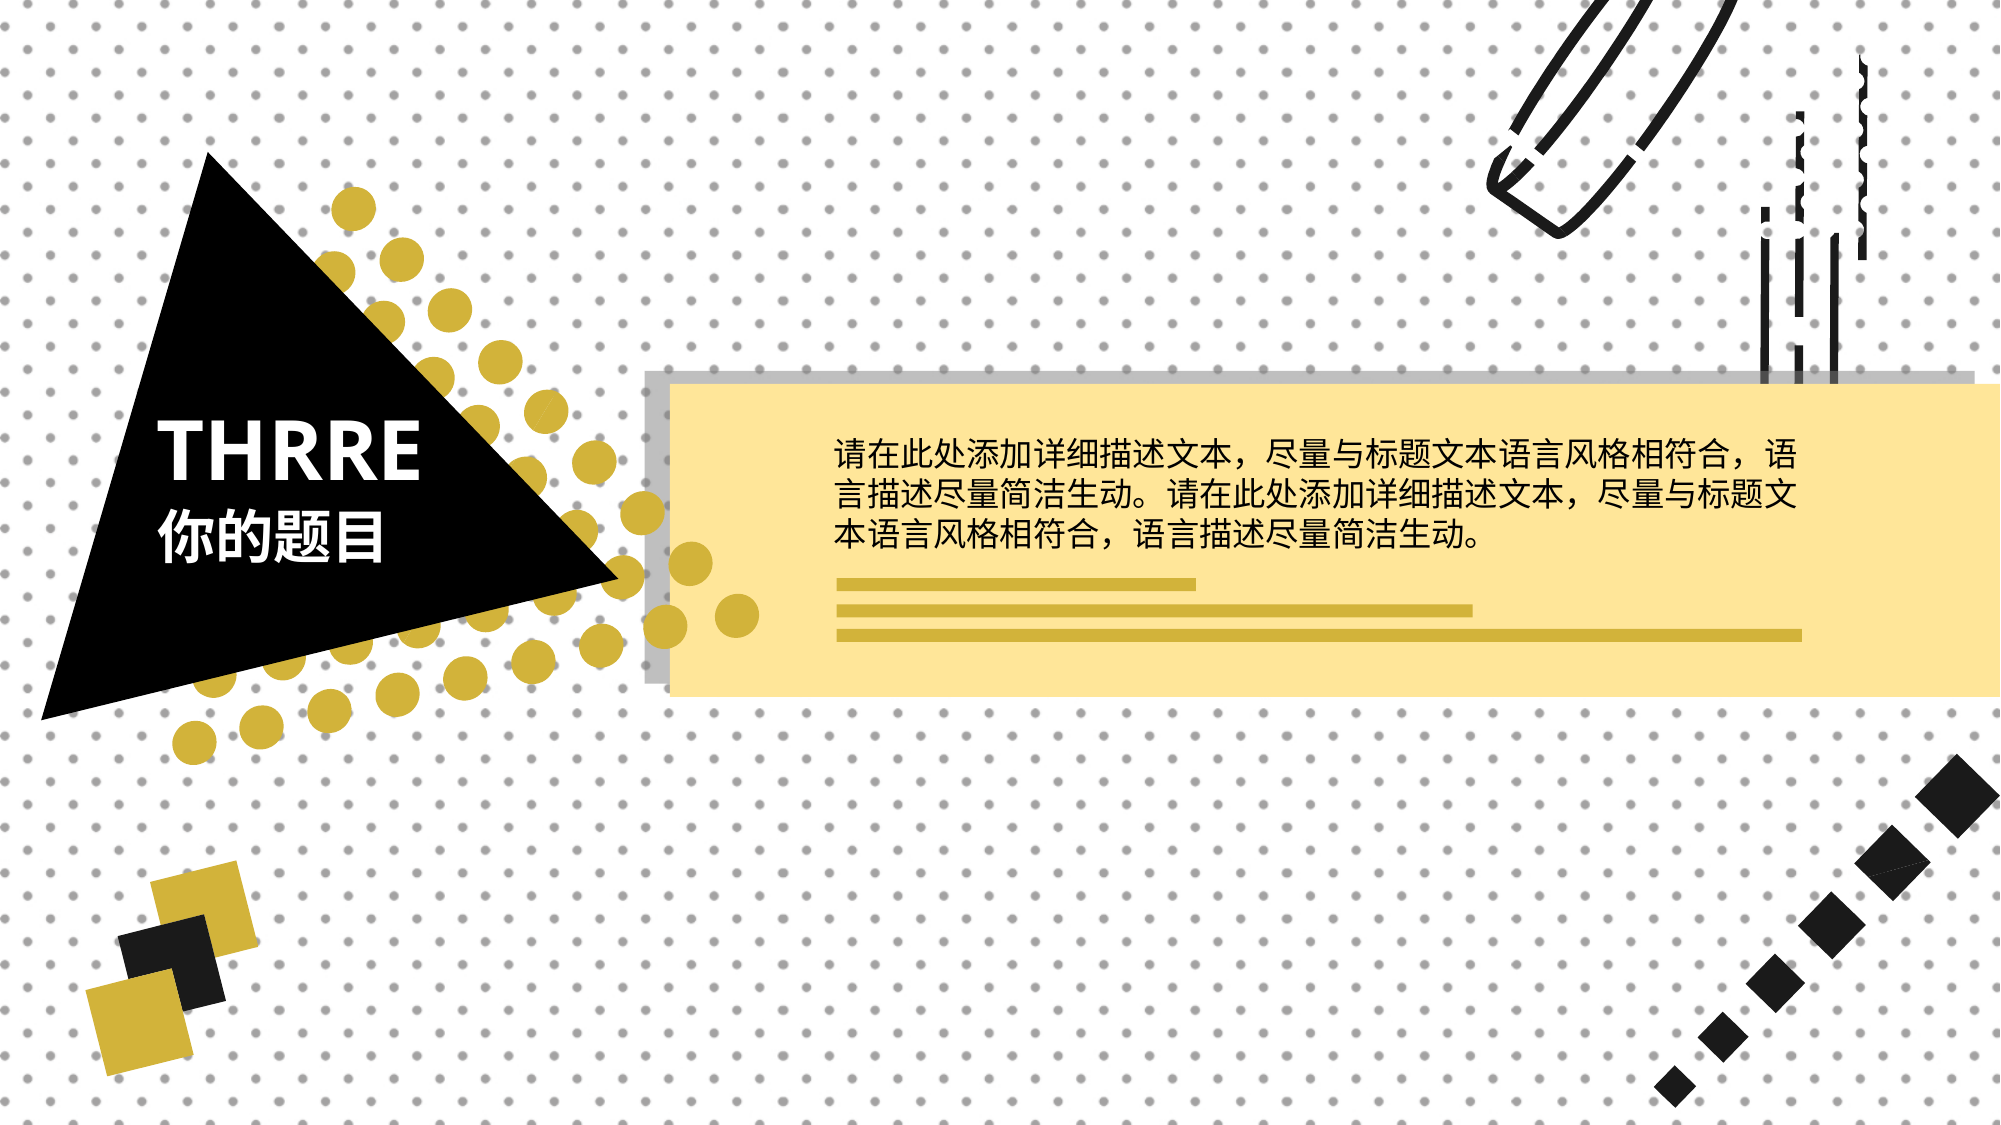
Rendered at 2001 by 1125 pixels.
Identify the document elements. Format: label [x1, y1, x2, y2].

picture [1486, 0, 1744, 239]
text_box [0, 144, 760, 765]
picture [1760, 54, 1868, 370]
picture [1653, 753, 2000, 1108]
picture [836, 578, 1802, 642]
text_box [760, 370, 2000, 697]
picture [108, 842, 235, 1094]
